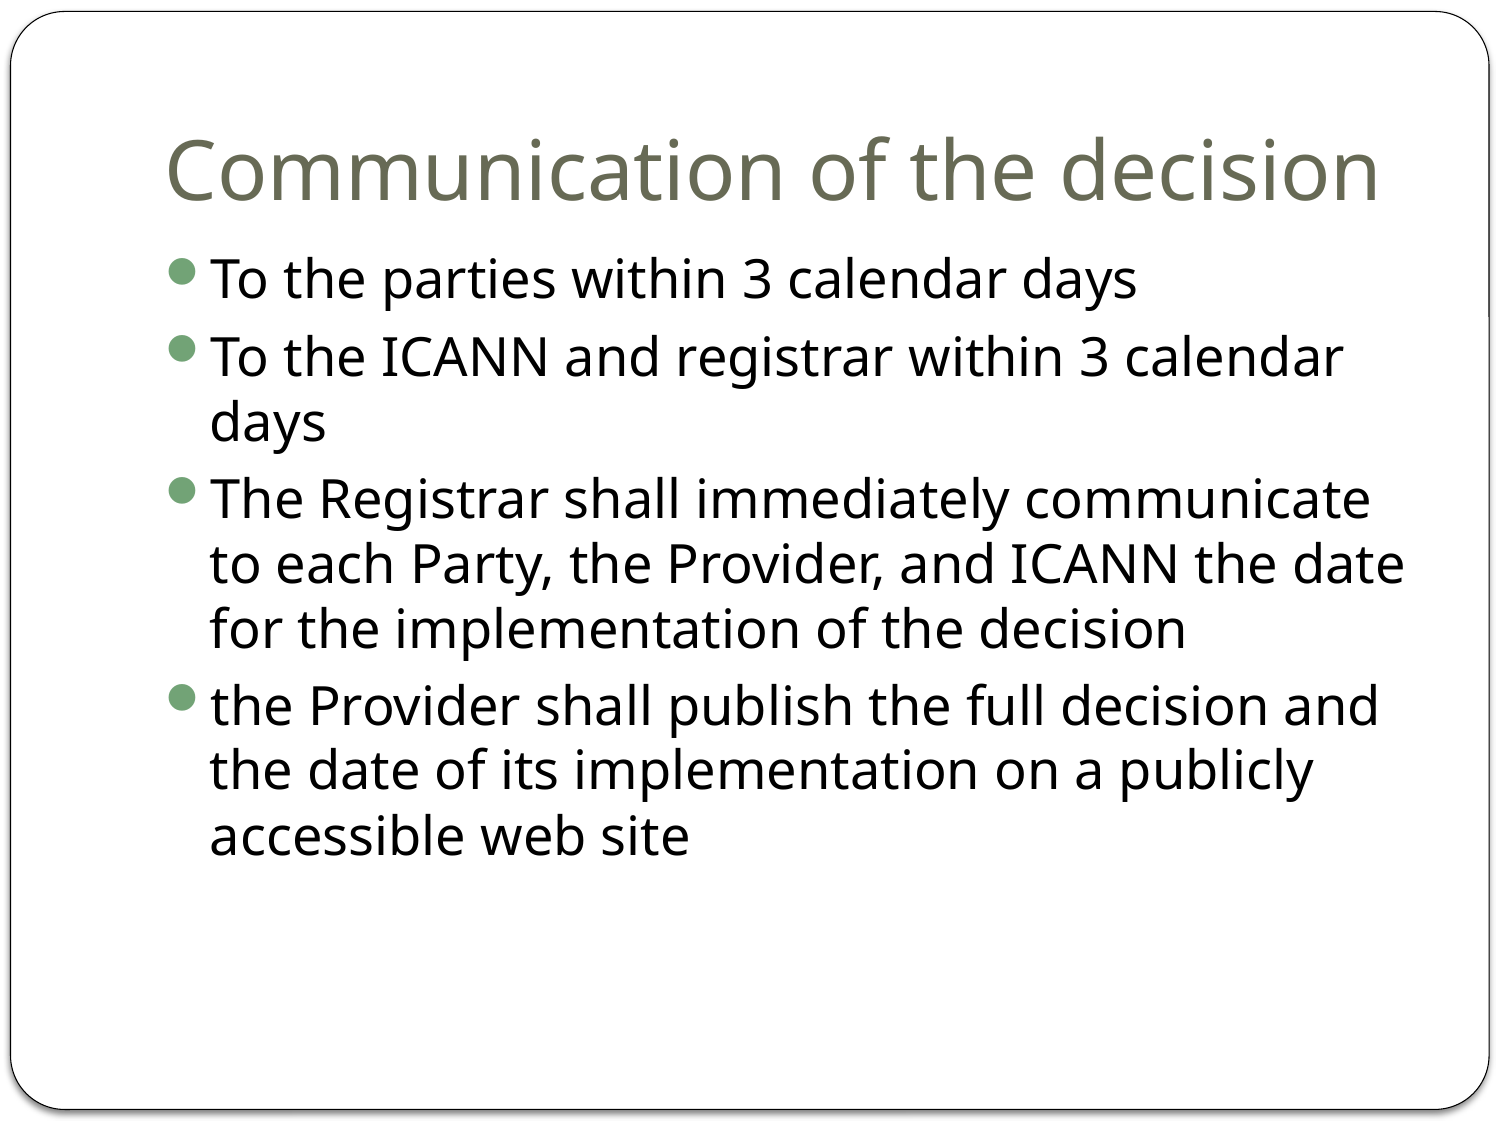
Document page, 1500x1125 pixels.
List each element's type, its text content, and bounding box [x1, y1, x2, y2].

list To the parties within 3 calendar days To the ICANN and registrar within 3 calendar days The Registrar shall immediately communicate to each Party, the Provider, and ICANN the date for the implementation of the decision the Provider shall publish the full decision and the date of its implementation on a publicly accessible web site [150, 237, 1425, 988]
title Communication of the decision [150, 45, 1425, 233]
